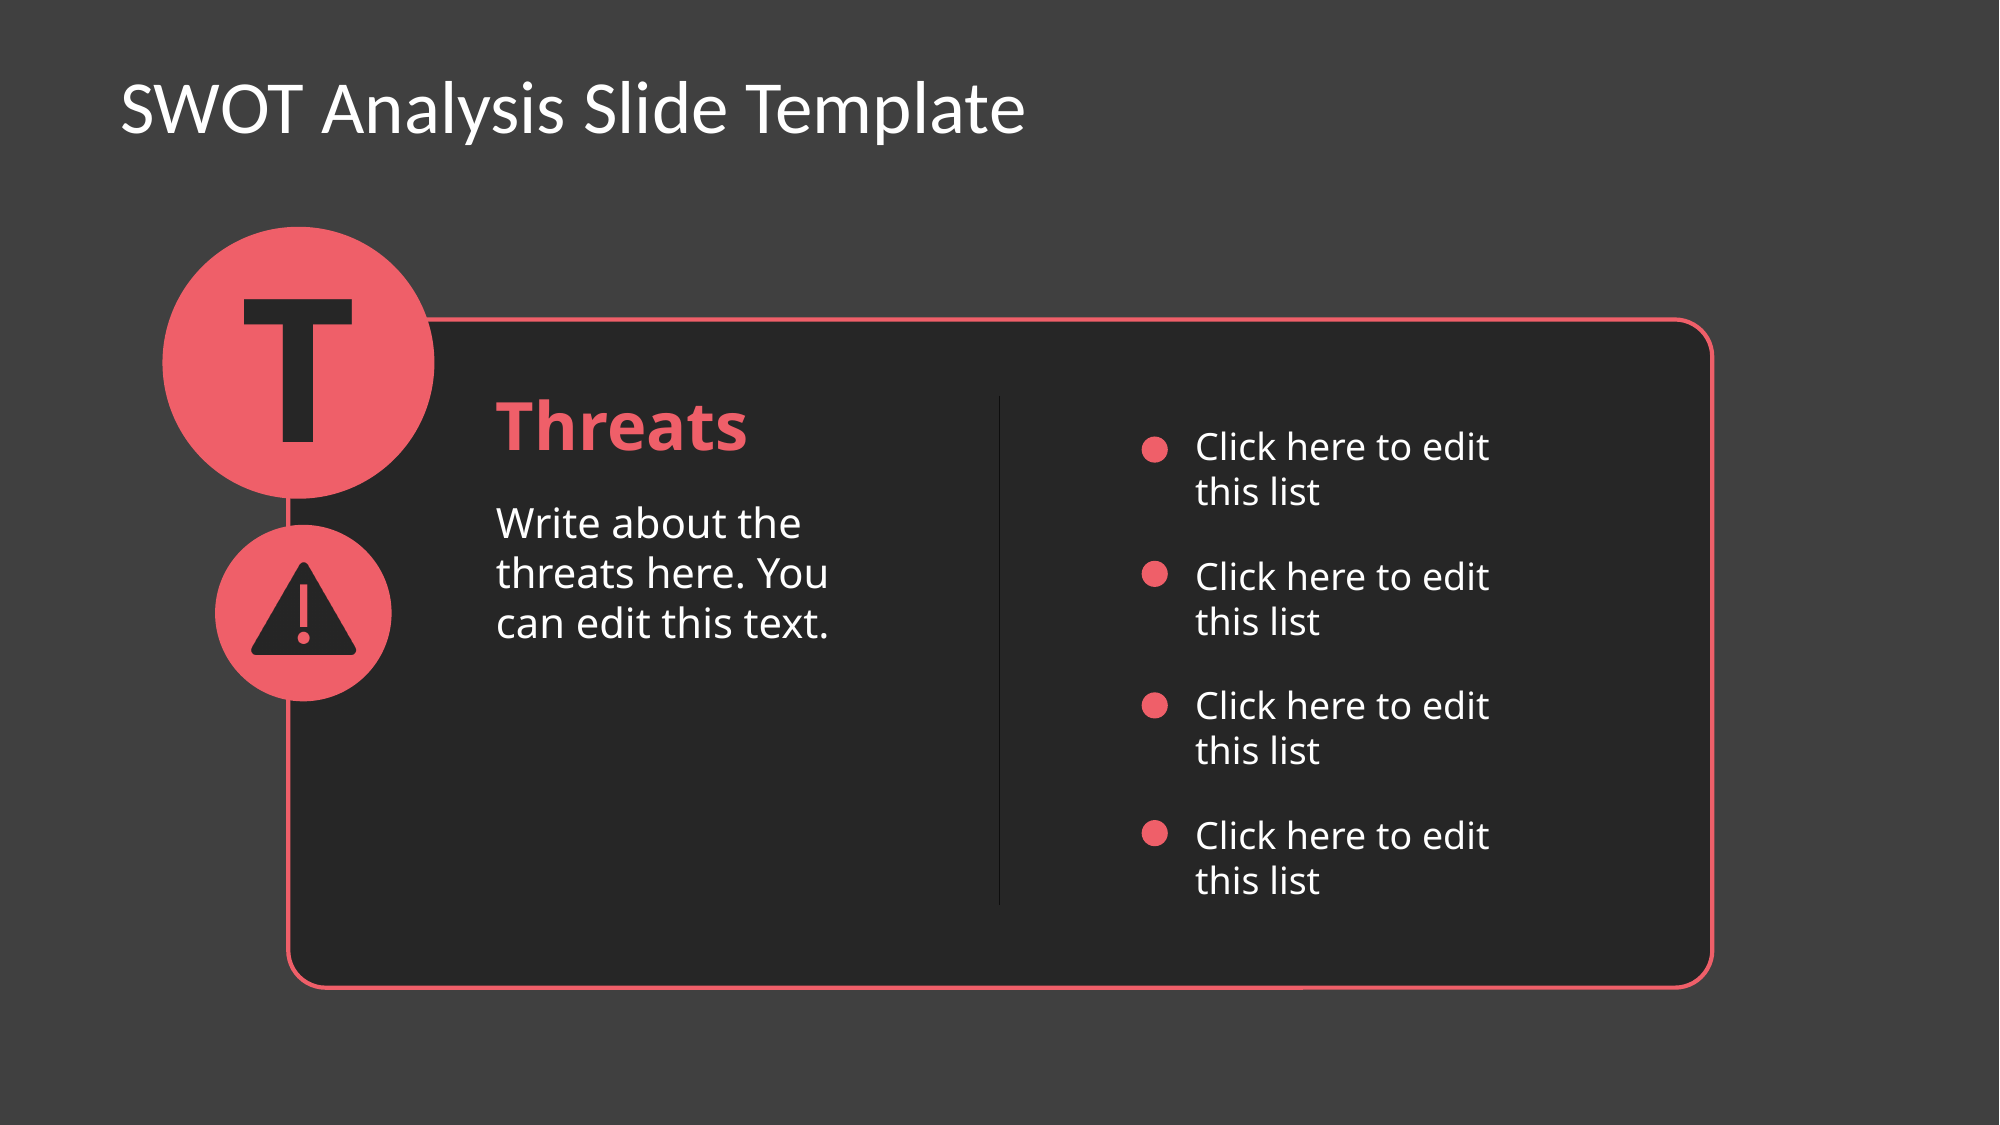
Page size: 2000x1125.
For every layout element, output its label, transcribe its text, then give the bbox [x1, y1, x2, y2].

text_box Click here to edit this list [1195, 682, 1526, 773]
text_box Write about the threats here. You can edit this text. [494, 495, 900, 676]
text_box [1139, 434, 1170, 465]
picture [244, 550, 362, 667]
text_box [162, 226, 435, 499]
text_box T [208, 264, 389, 460]
text_box Click here to edit this list [1195, 422, 1526, 513]
text_box [1139, 817, 1170, 849]
text_box [1139, 558, 1170, 590]
text_box [215, 524, 392, 702]
title SWOT Analysis Slide Template [99, 45, 1900, 162]
text_box Click here to edit this list [1195, 552, 1526, 643]
text_box [1139, 690, 1170, 721]
text_box Click here to edit this list [1195, 811, 1526, 902]
text_box Threats [494, 394, 817, 454]
text_box [286, 317, 1715, 990]
